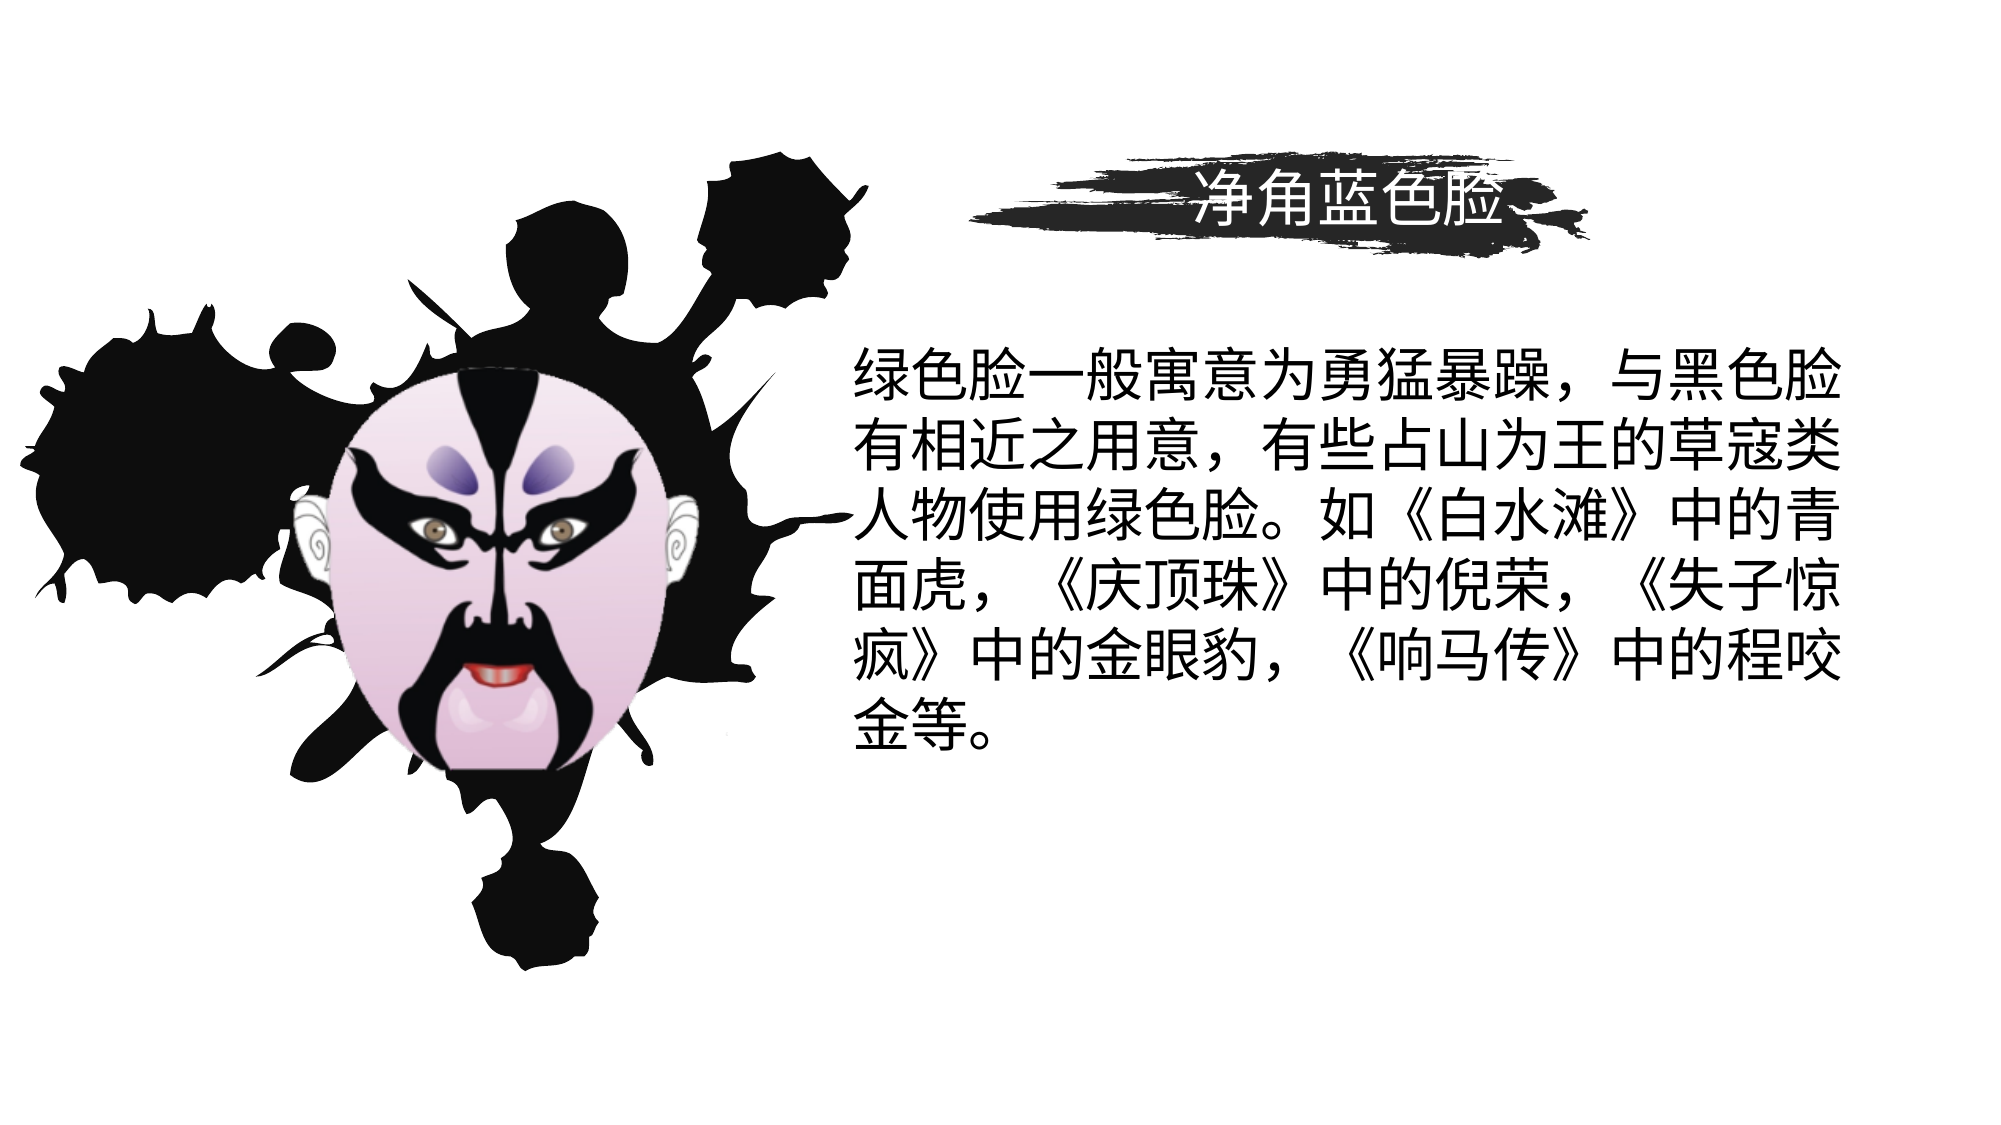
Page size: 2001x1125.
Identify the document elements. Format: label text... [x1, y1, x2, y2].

text_box 绿色脸一般寓意为勇猛暴躁，与黑色脸有相近之用意，有些占山为王的草寇类人物使用绿色脸。如《白水滩》中的青面虎，《庆顶珠》中的倪荣，《失子惊疯》中的金眼豹，《响马传》中的程咬金等。 [869, 330, 1882, 766]
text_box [20, 151, 869, 972]
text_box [968, 151, 1591, 260]
